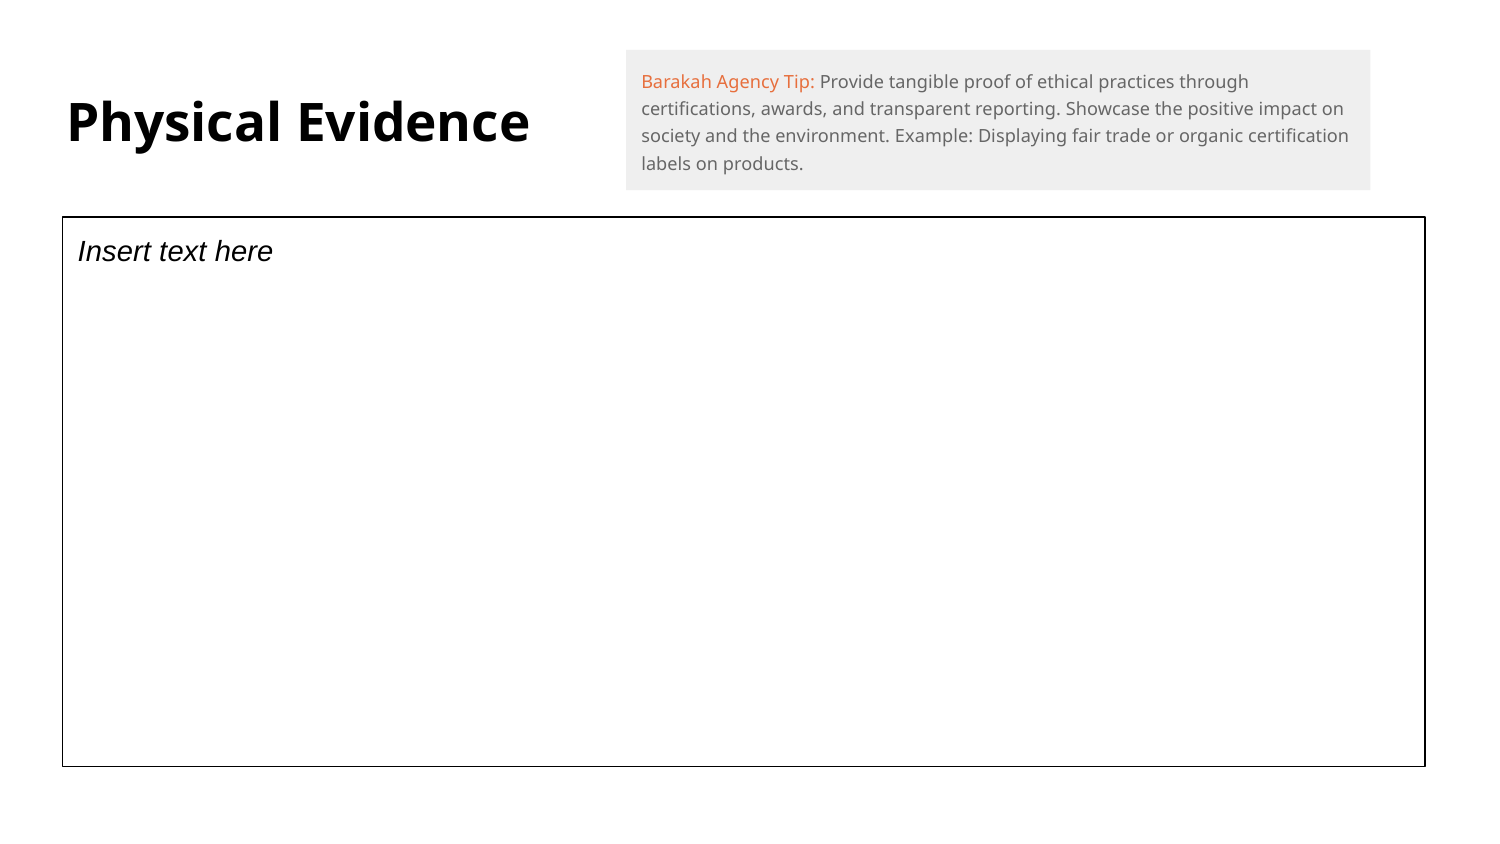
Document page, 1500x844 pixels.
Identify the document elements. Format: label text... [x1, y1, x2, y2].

text_box Insert text here [62, 217, 1425, 767]
list Barakah Agency Tip: Provide tangible proof of ethical practices through certifications, awards, and transparent reporting. Showcase the positive impact on society and the environment. Example: Displaying fair trade or organic certification labels on products. [626, 49, 1371, 191]
title Physical Evidence [51, 72, 626, 167]
